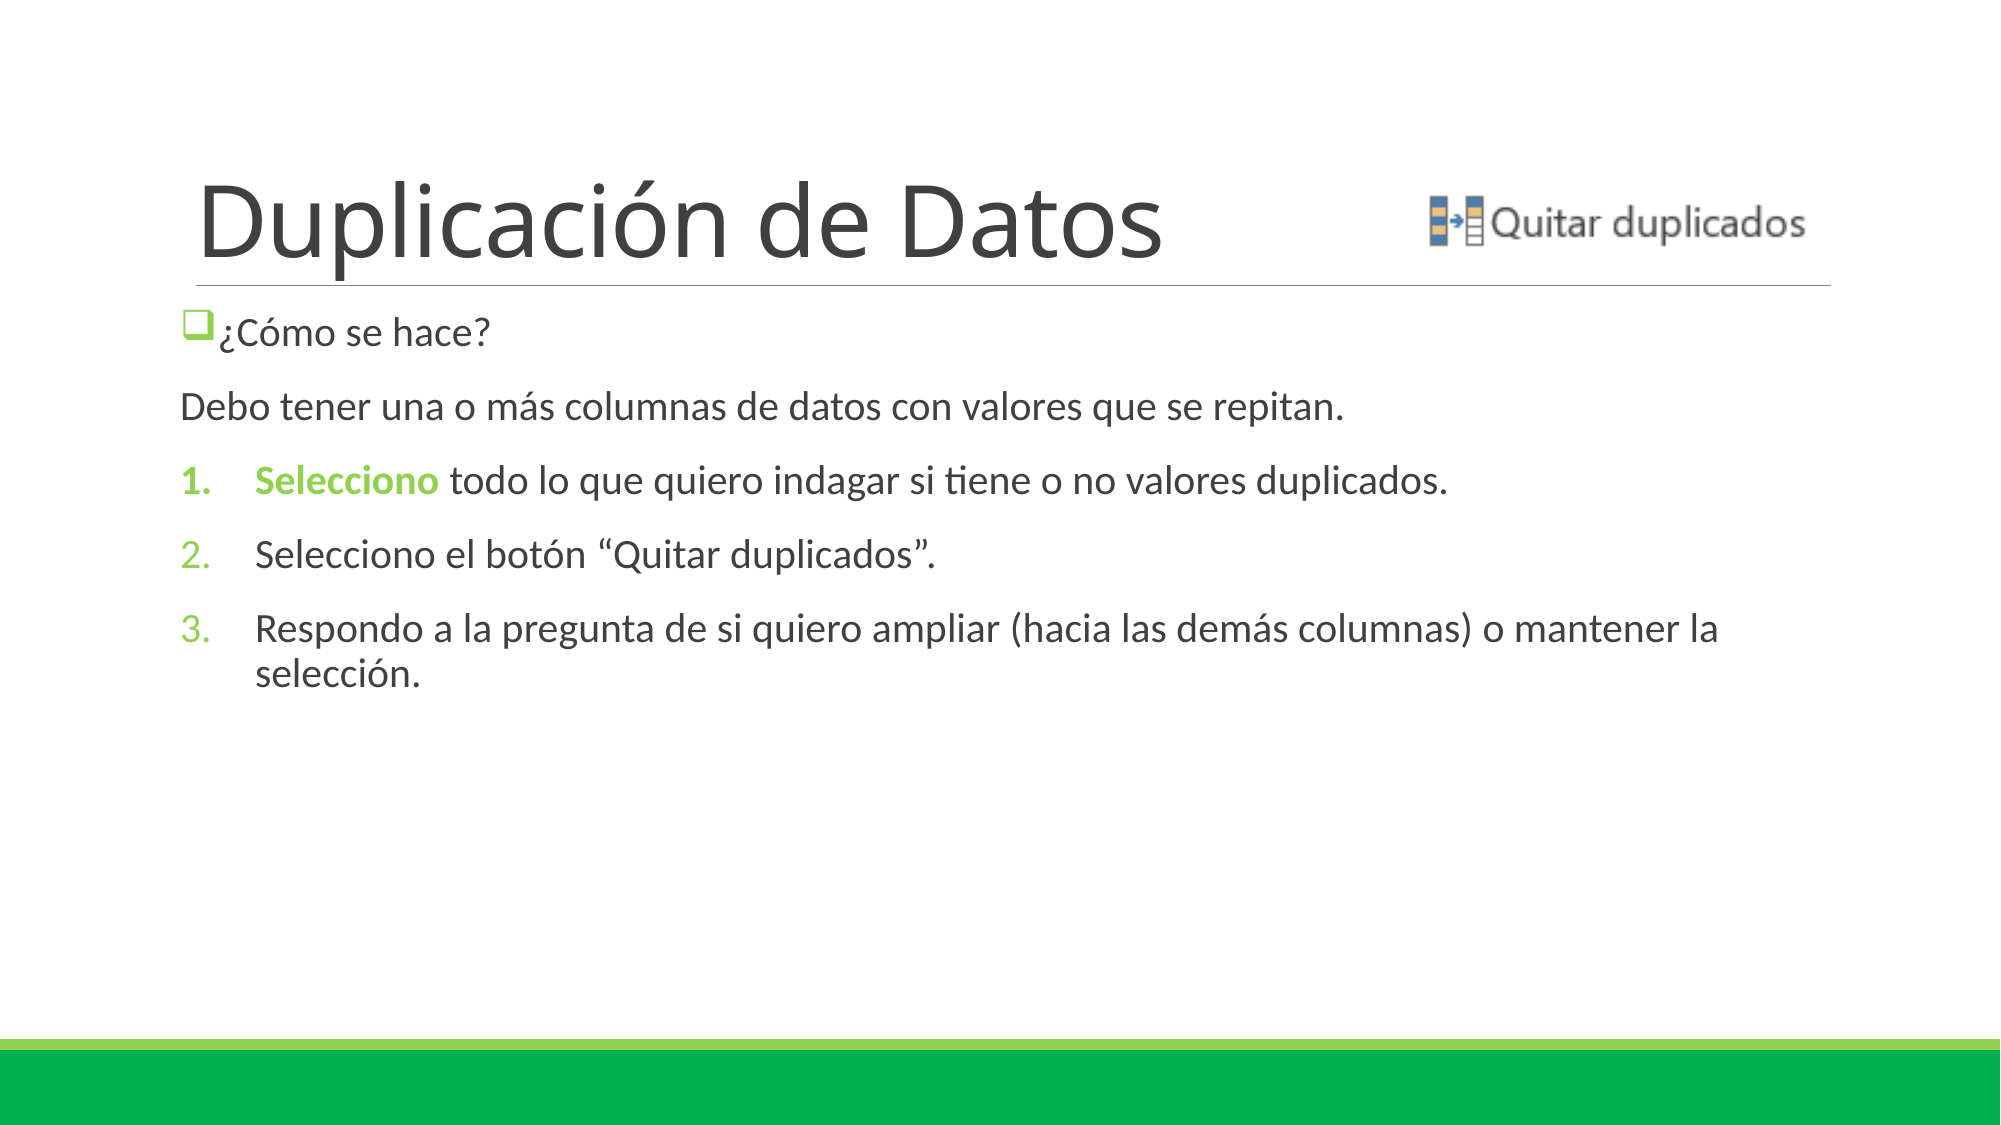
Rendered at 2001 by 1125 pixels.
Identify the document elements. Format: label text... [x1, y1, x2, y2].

list ¿Cómo se hace? Debo tener una o más columnas de datos con valores que se repitan. Selecciono todo lo que quiero indagar si tiene o no valores duplicados. Selecciono el botón “Quitar duplicados”. Respondo a la pregunta de si quiero ampliar (hacia las demás columnas) o mantener la selección. [180, 302, 1830, 963]
title Duplicación de Datos [180, 47, 1830, 285]
picture [1416, 182, 1831, 267]
